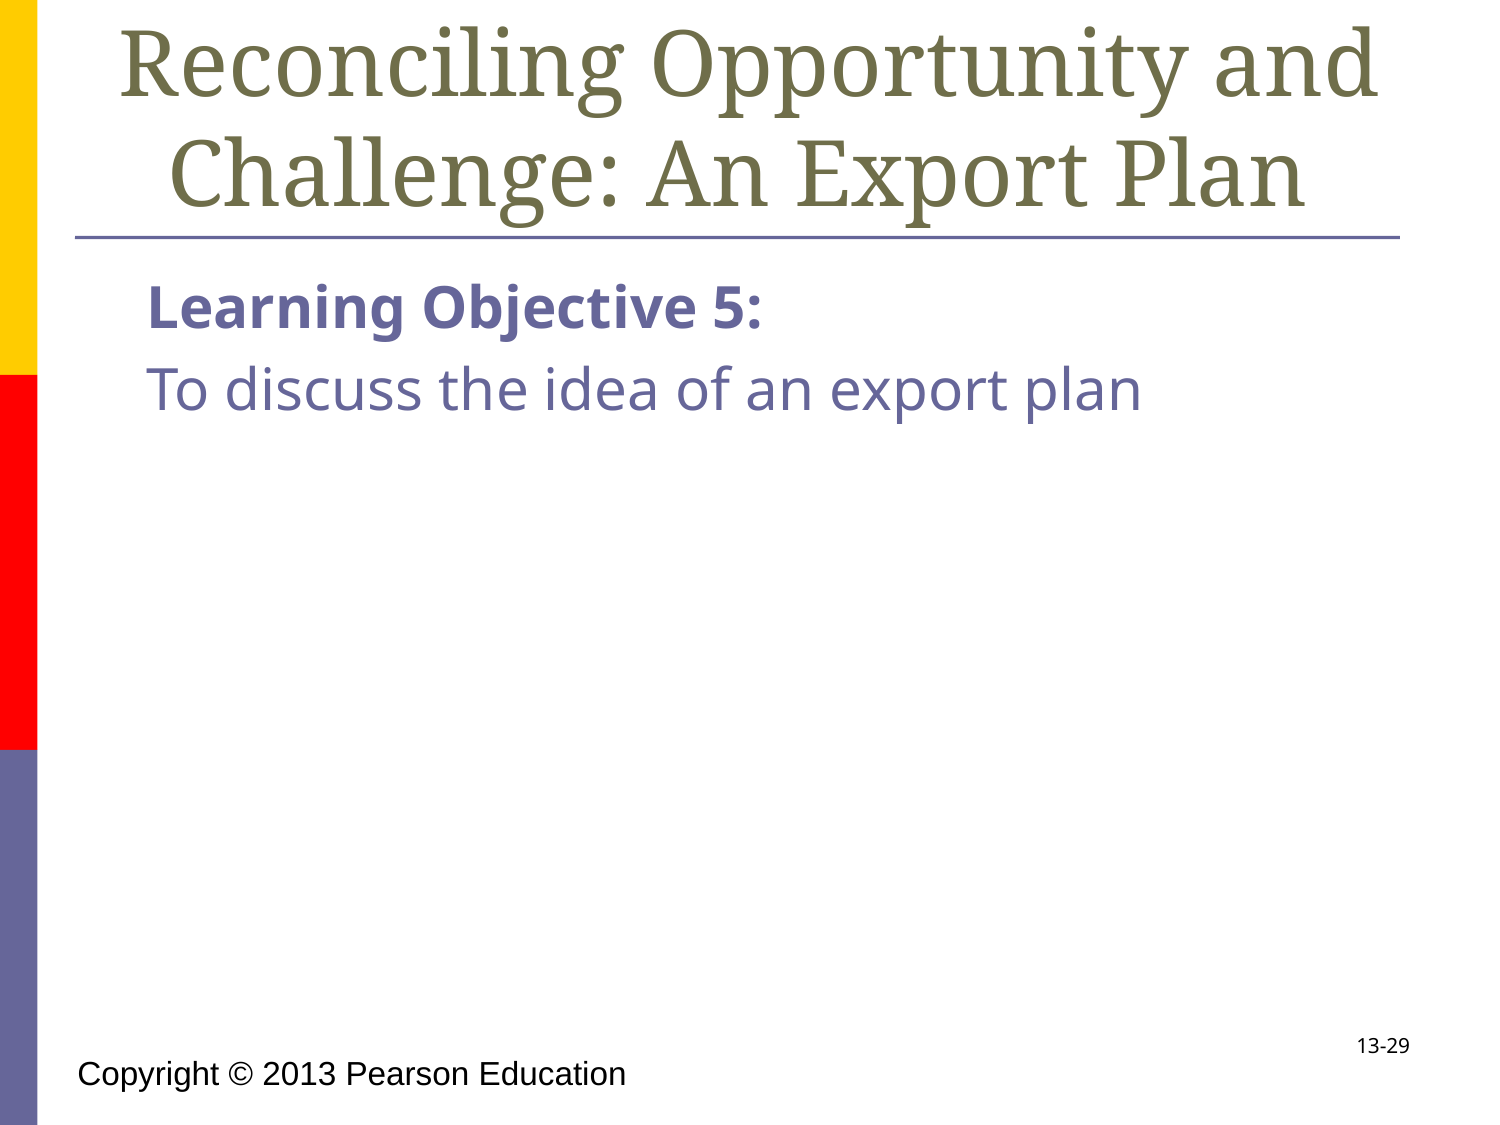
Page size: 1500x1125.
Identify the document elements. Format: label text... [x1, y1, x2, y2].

slide_number 13-29 [1074, 1025, 1425, 1100]
list Learning Objective 5: To discuss the idea of an export plan [75, 262, 1425, 1006]
title Reconciling Opportunity and Challenge: An Export Plan [75, 45, 1425, 233]
